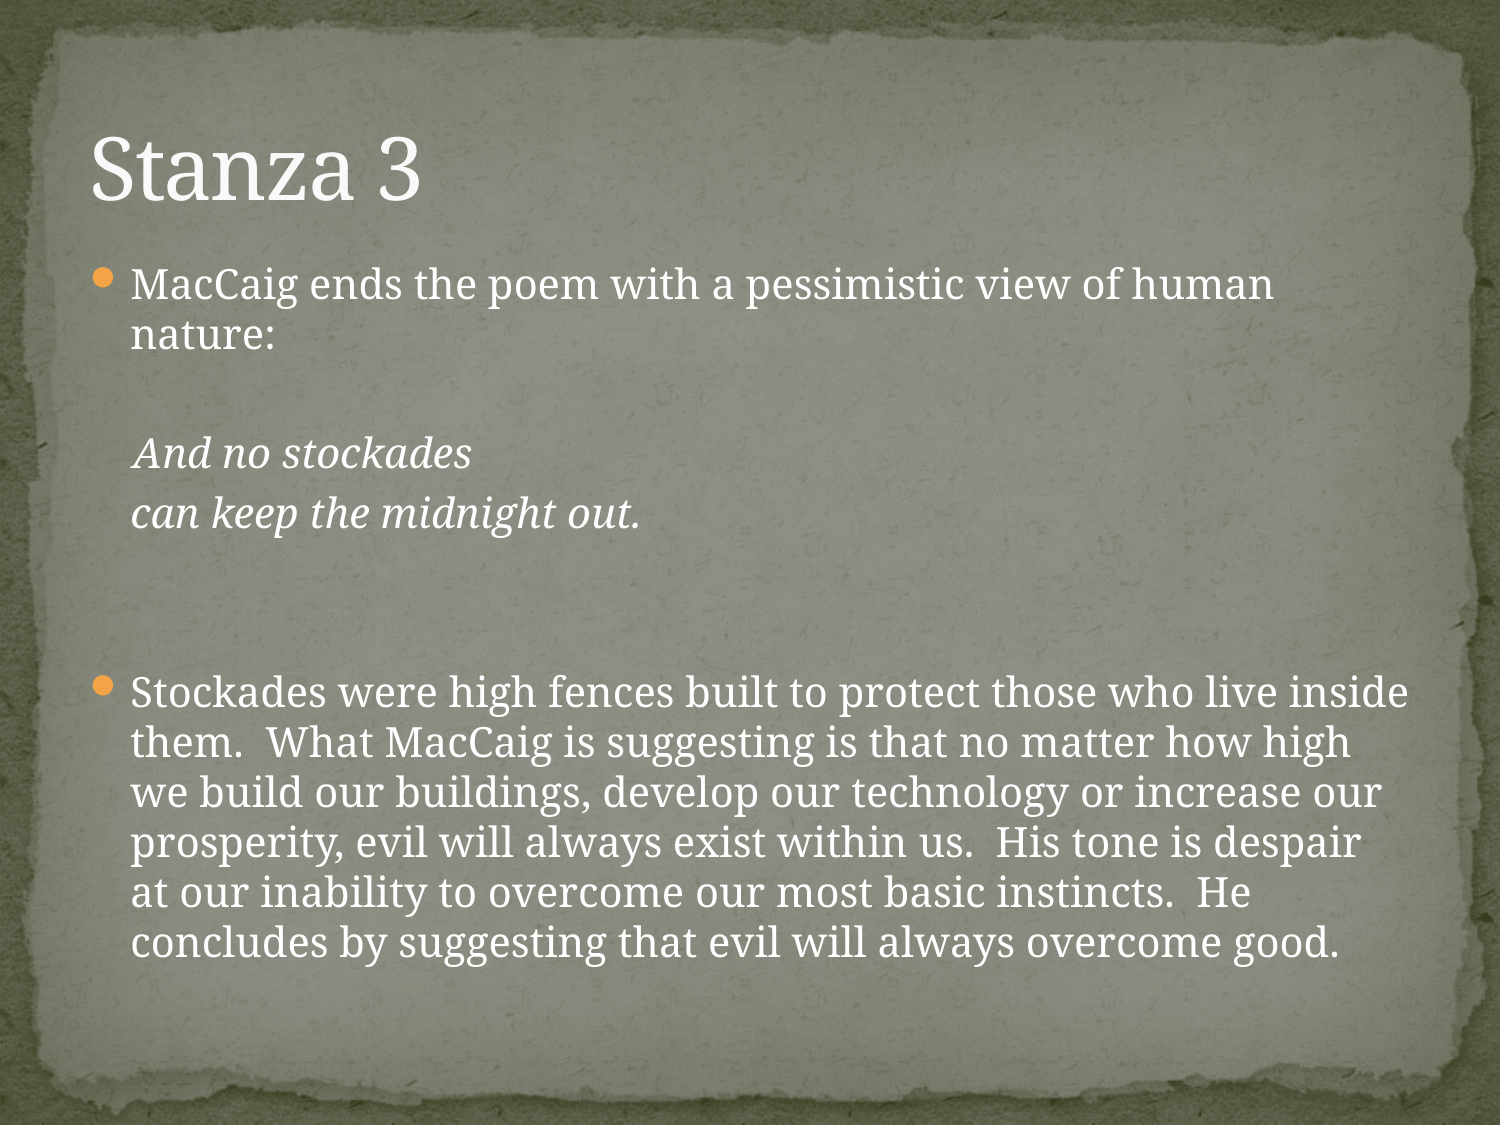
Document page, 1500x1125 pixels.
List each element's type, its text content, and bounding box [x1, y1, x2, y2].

title Stanza 3 [74, 24, 1425, 225]
list MacCaig ends the poem with a pessimistic view of human nature: And no stockades can keep the midnight out. Stockades were high fences built to protect those who live inside them. What MacCaig is suggesting is that no matter how high we build our buildings, develop our technology or increase our prosperity, evil will always exist within us. His tone is despair at our inability to overcome our most basic instincts. He concludes by suggesting that evil will always overcome good. [75, 249, 1425, 1000]
